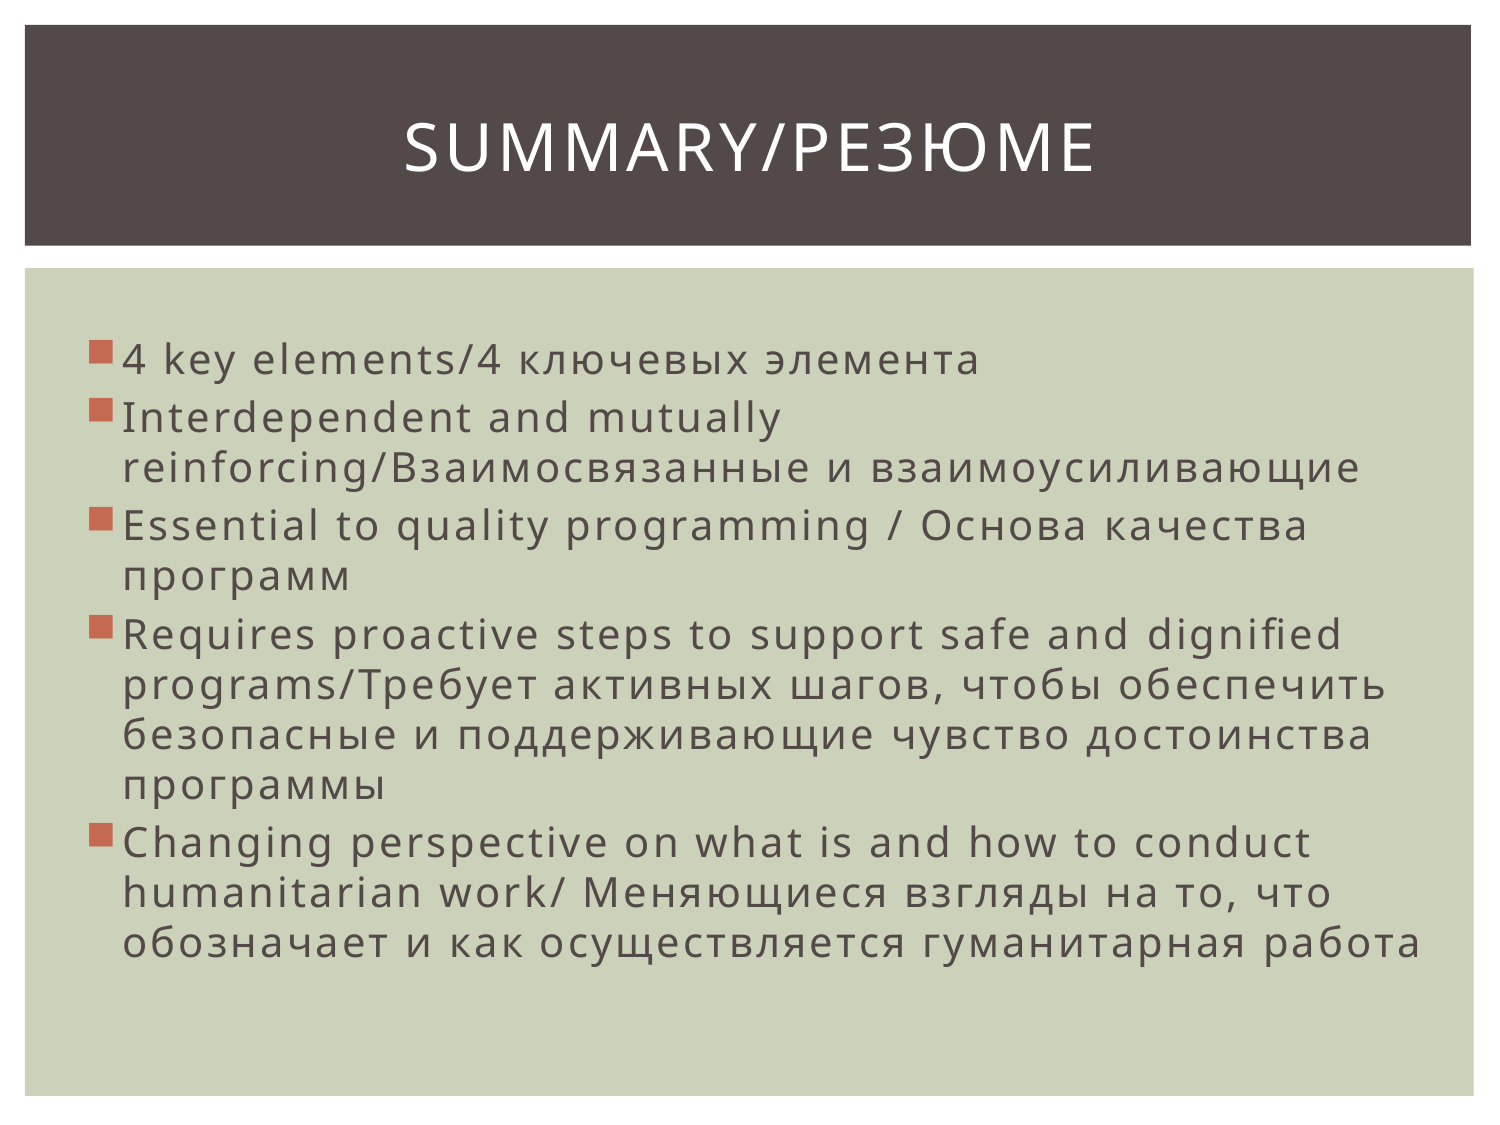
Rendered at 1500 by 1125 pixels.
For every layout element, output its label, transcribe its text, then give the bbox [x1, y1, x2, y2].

list 4 key elements/4 ключевых элемента Interdependent and mutually reinforcing/Взаимосвязанные и взаимоусиливающие Essential to quality programming / Основа качества программ Requires proactive steps to support safe and dignified programs/Требует активных шагов, чтобы обеспечить безопасные и поддерживающие чувство достоинства программы Changing perspective on what is and how to conduct humanitarian work/ Меняющиеся взгляды на то, что обозначает и как осуществляется гуманитарная работа [62, 324, 1442, 1048]
title Summary/резюме [62, 58, 1438, 232]
